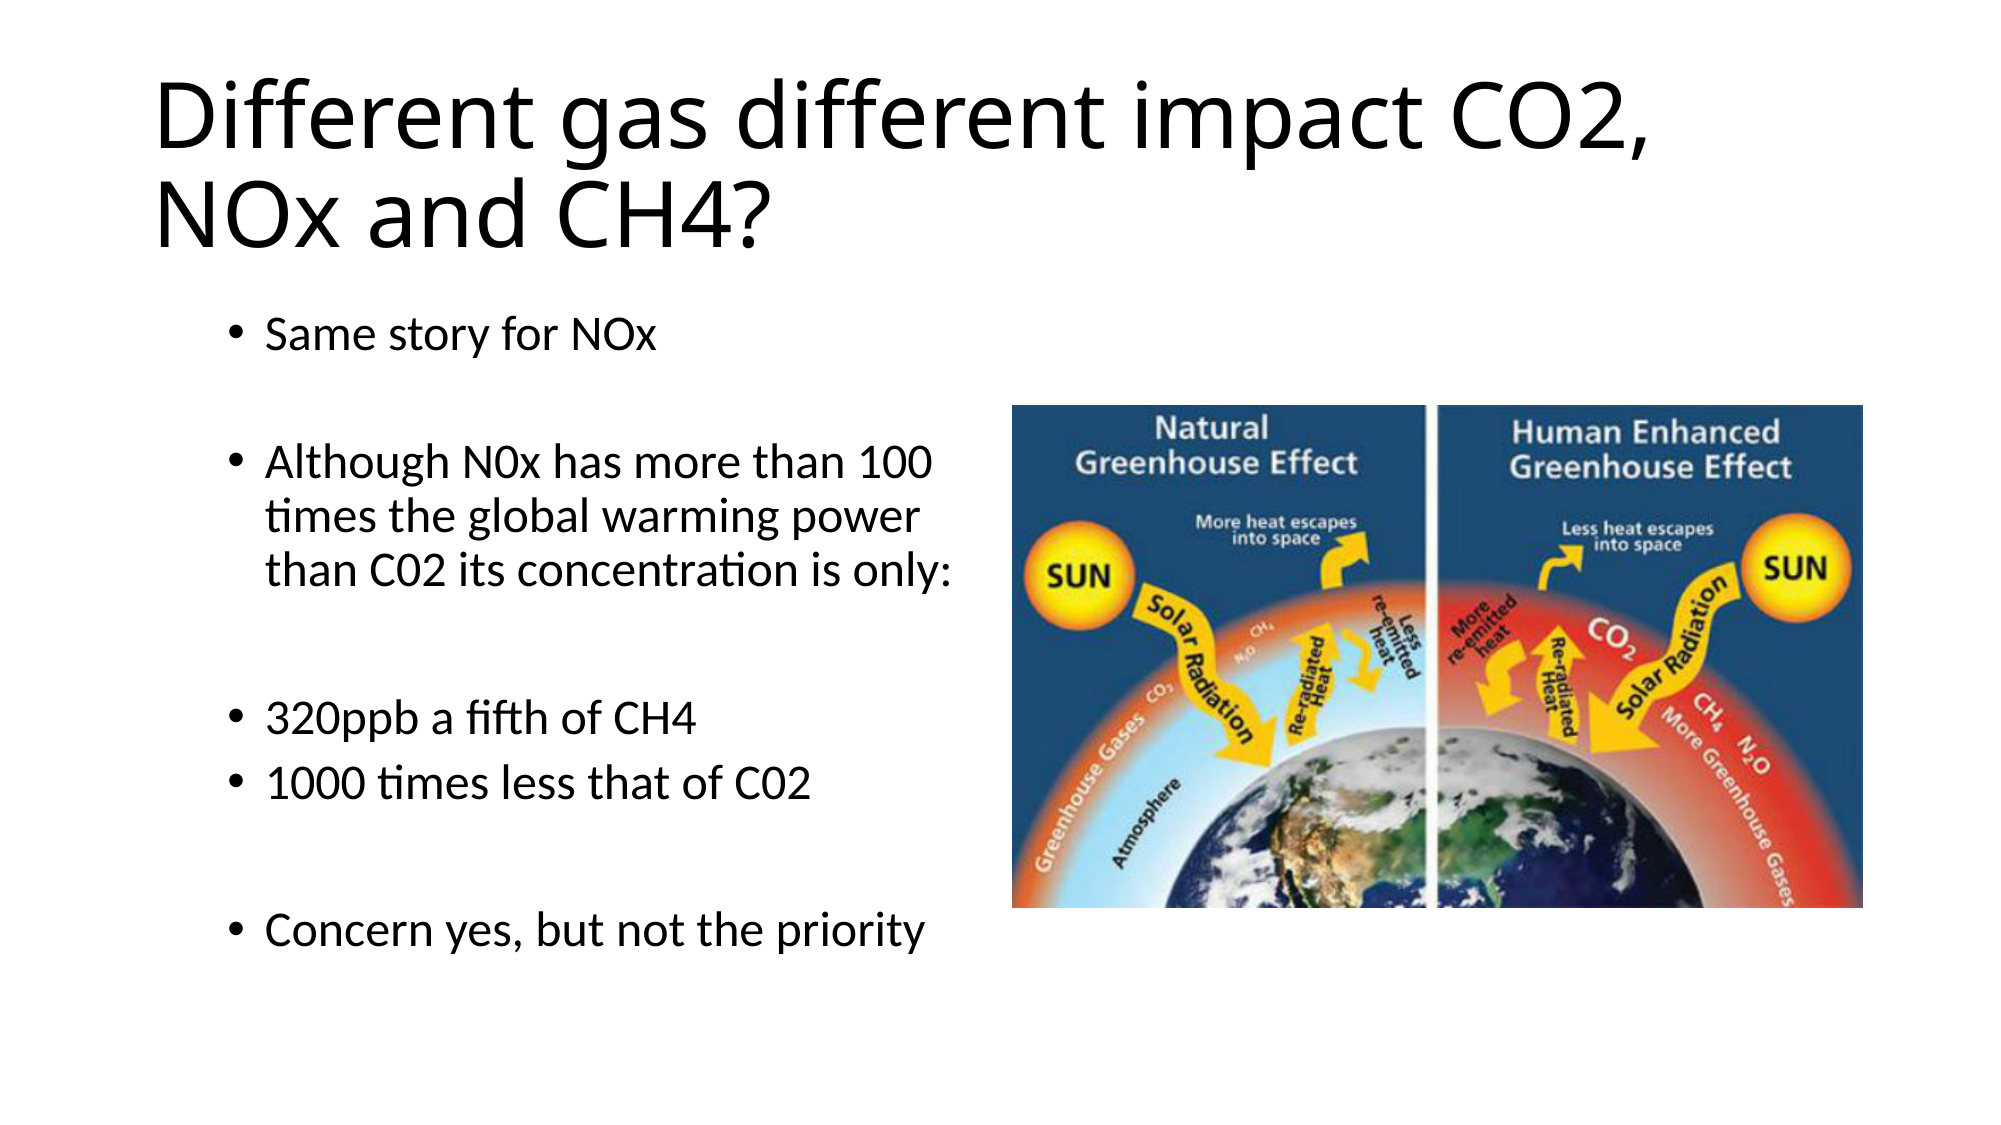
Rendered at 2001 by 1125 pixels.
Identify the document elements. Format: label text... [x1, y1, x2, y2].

list Same story for NOx Although N0x has more than 100 times the global warming power than C02 its concentration is only: 320ppb a fifth of CH4 1000 times less that of C02 Concern yes, but not the priority [137, 299, 988, 1014]
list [1012, 405, 1863, 908]
title Different gas different impact CO2, NOx and CH4? [137, 59, 1863, 278]
